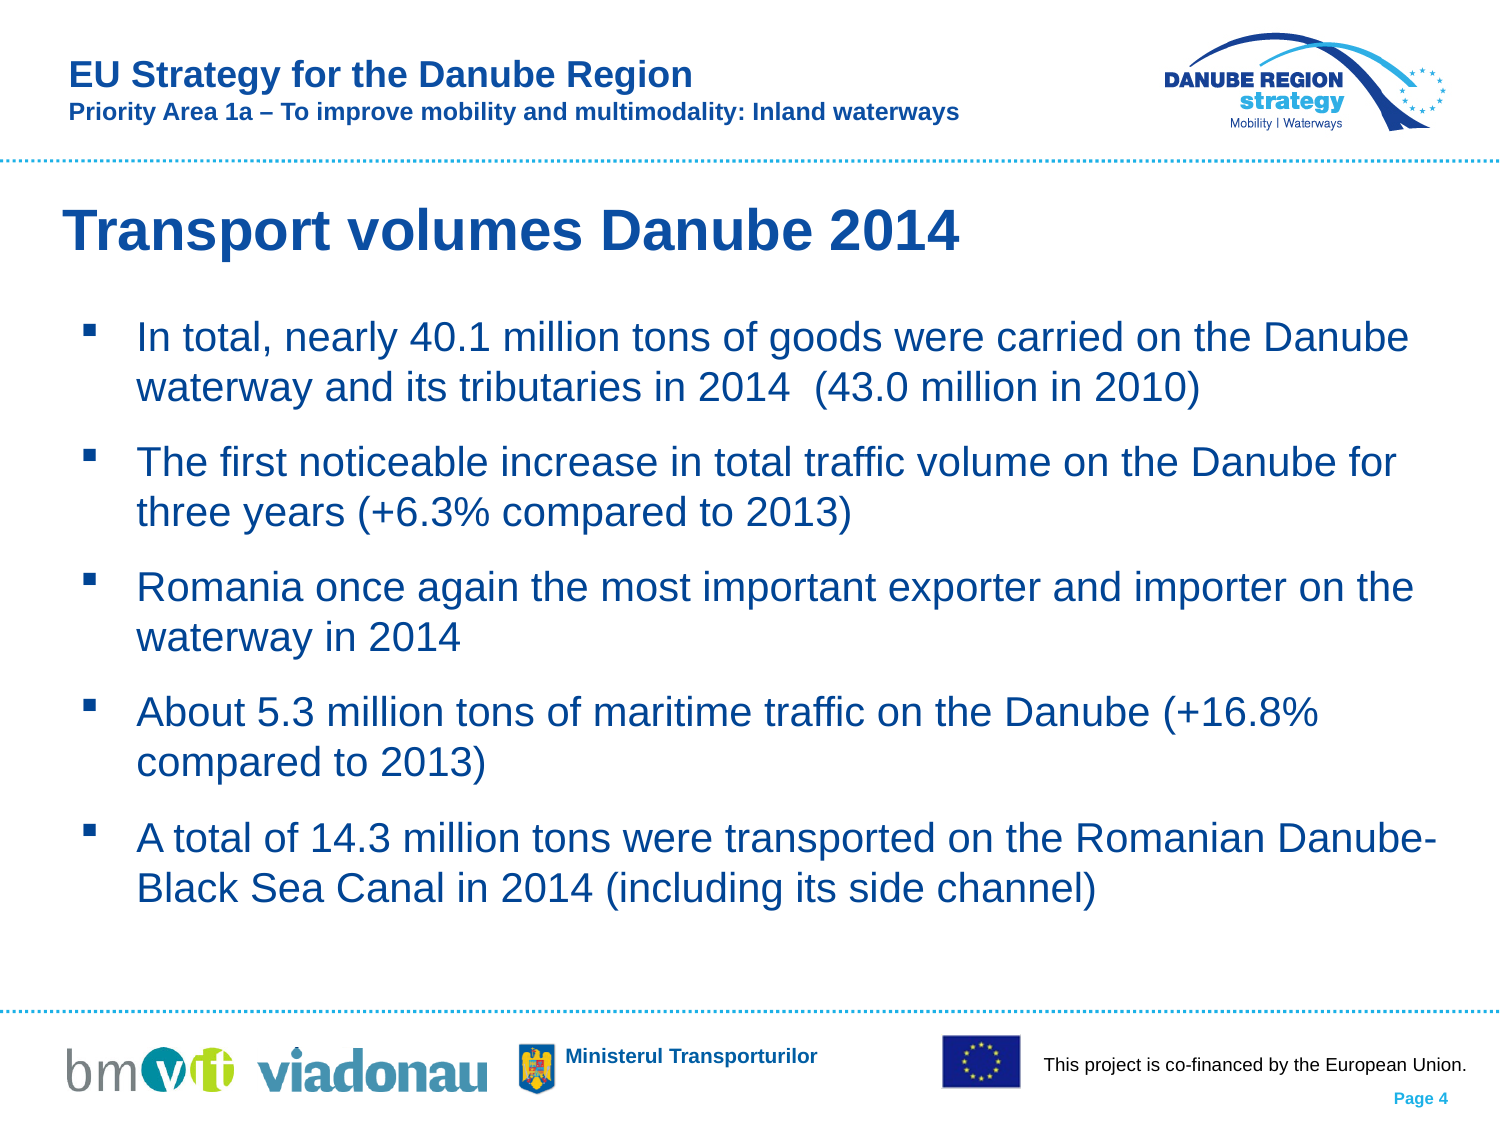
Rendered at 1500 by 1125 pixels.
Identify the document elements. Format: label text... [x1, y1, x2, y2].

picture [516, 1041, 557, 1096]
picture [940, 1034, 1022, 1090]
text_box This project is co-financed by the European Union. [1026, 1040, 1487, 1084]
text_box Transport volumes Danube 2014 [48, 184, 1466, 268]
slide_number Page 4 [1341, 1084, 1463, 1109]
picture [1151, 19, 1459, 145]
picture [67, 1047, 234, 1092]
text_box In total, nearly 40.1 million tons of goods were carried on the Danube waterway and its tributaries in 2014 (43.0 million in 2010) The first noticeable increase in total traffic volume on the Danube for three years (+6.3% compared to 2013) Romania once again the most important exporter and importer on the waterway in 2014 About 5.3 million tons of maritime traffic on the Danube (+16.8% compared to 2013) A total of 14.3 million tons were transported on the Romanian Danube-Black Sea Canal in 2014 (including its side channel) [65, 302, 1472, 918]
picture [257, 1047, 487, 1092]
